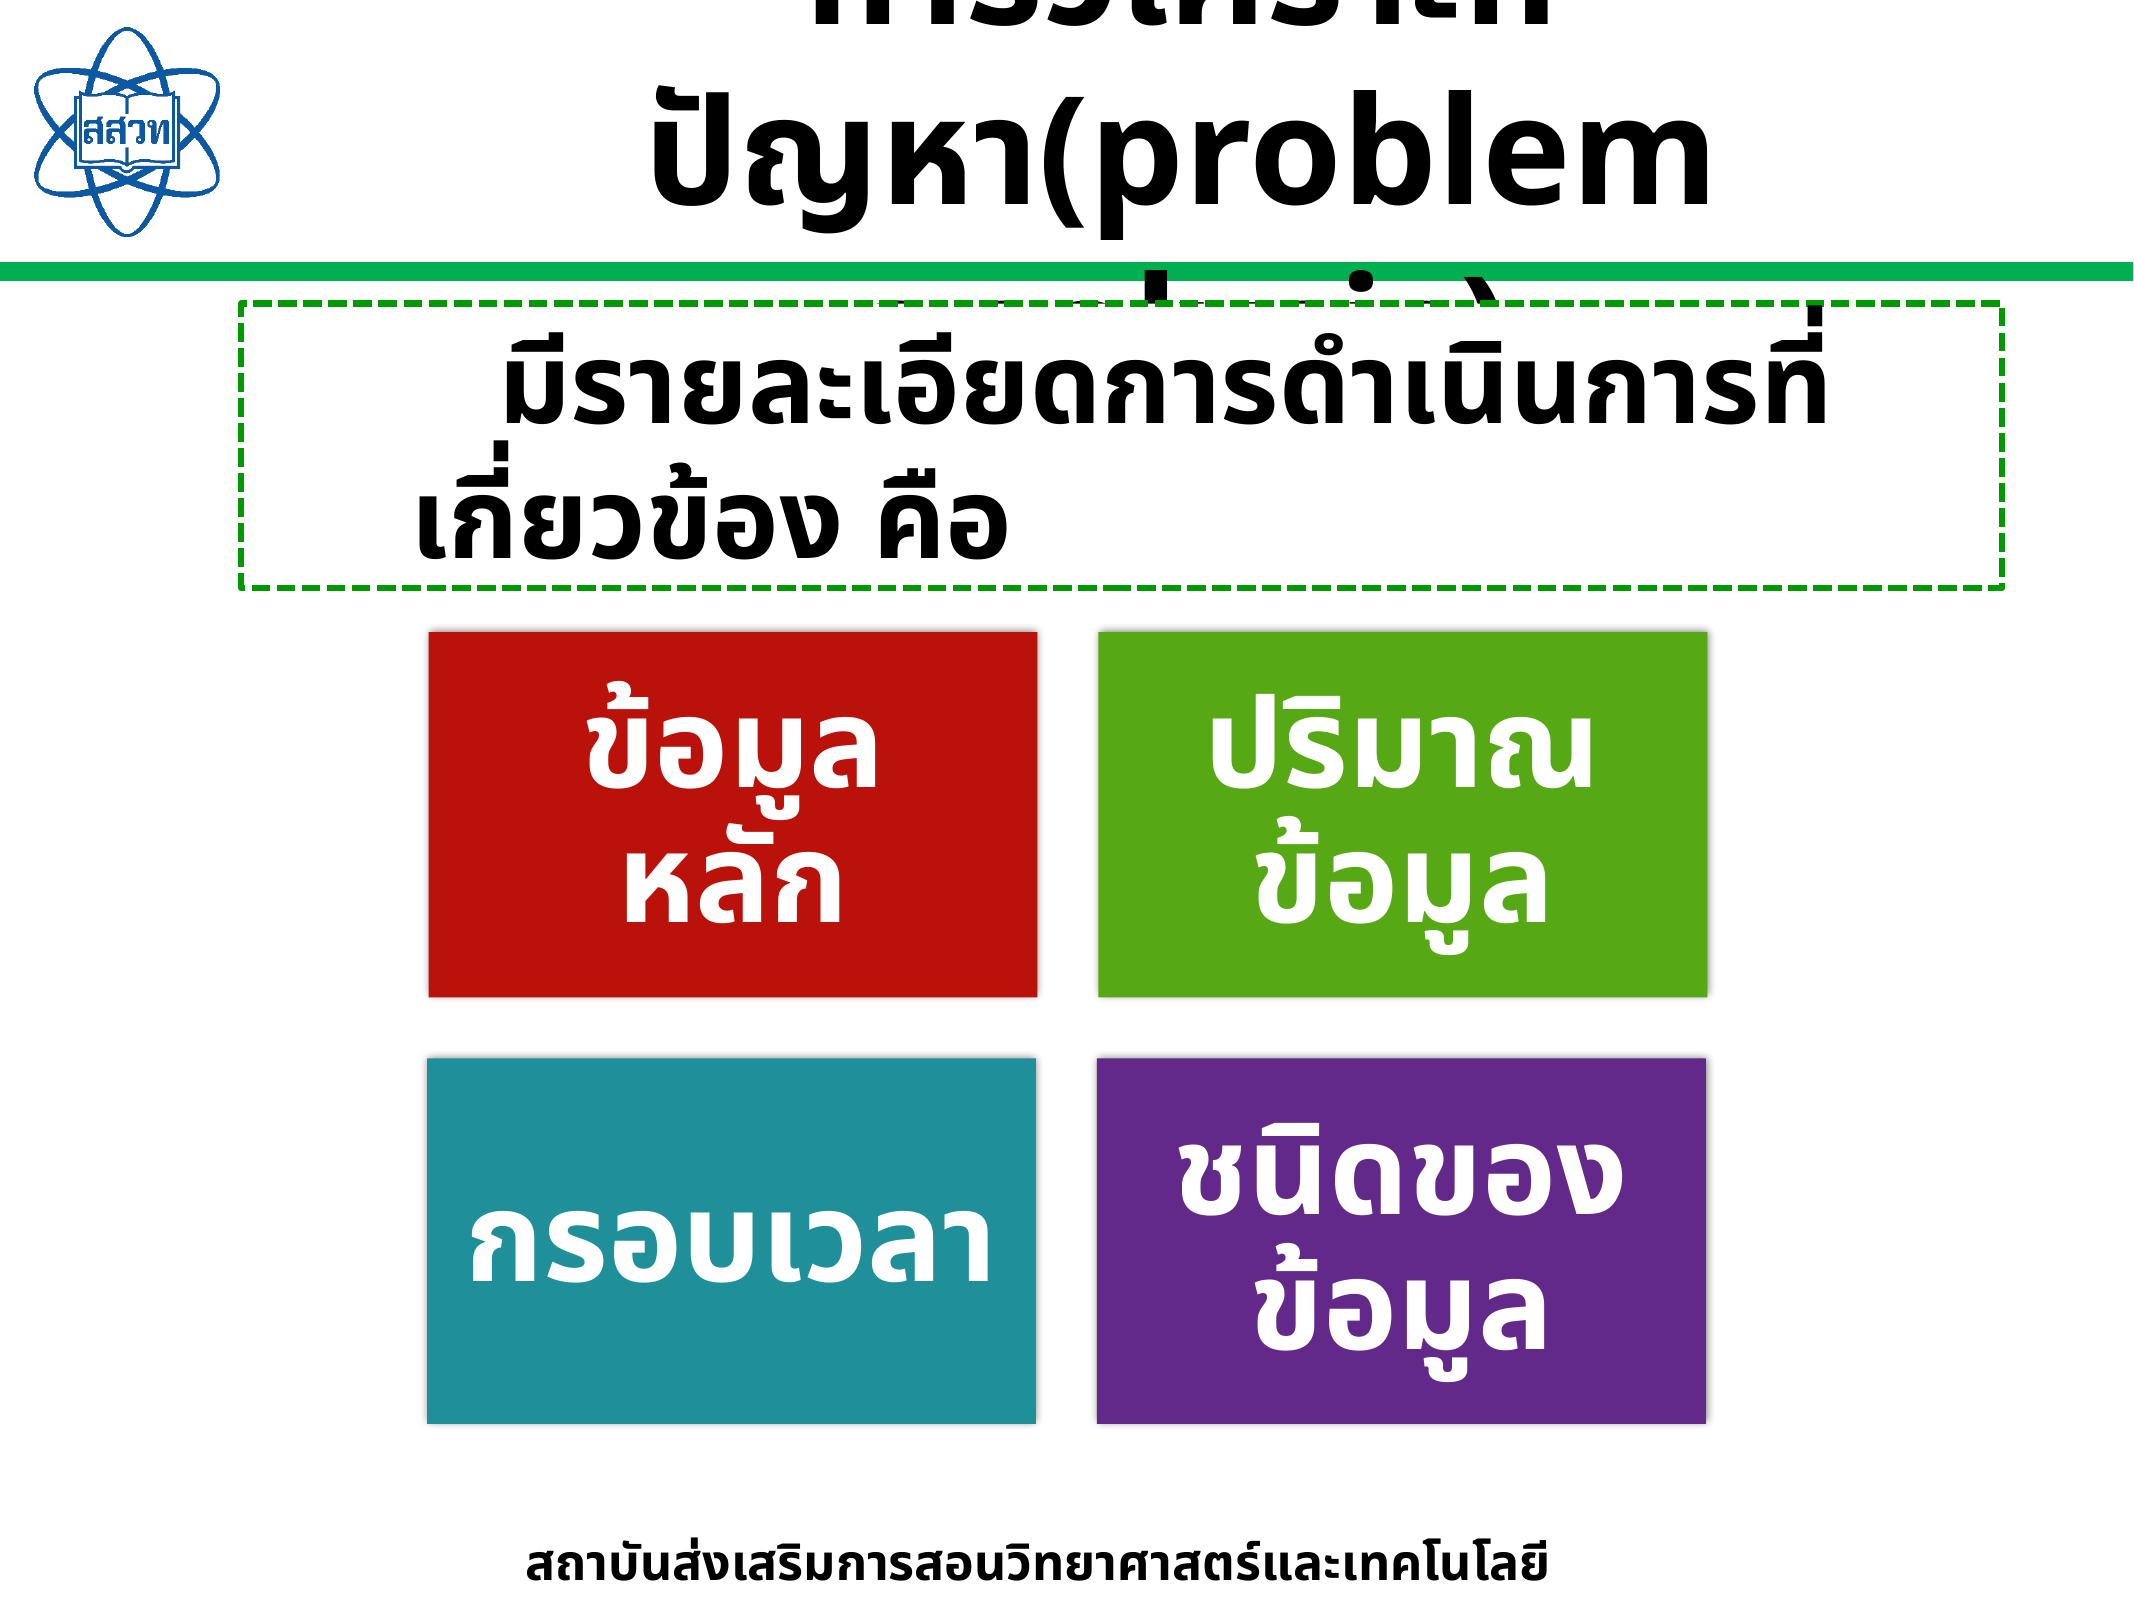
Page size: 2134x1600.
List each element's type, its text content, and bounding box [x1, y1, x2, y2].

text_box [112, 631, 2021, 1425]
text_box การวิเคราะห์ปัญหา(problem analysis) [305, 0, 2059, 269]
text_box มีรายละเอียดการดำเนินการที่เกี่ยวข้อง คือ [239, 301, 2004, 590]
text_box การวิเคราะห์ปัญหา(problem analysis) [305, 274, 2059, 423]
text_box สถาบันส่งเสริมการสอนวิทยาศาสตร์และเทคโนโลยี [74, 1522, 2002, 1589]
picture [33, 27, 220, 237]
